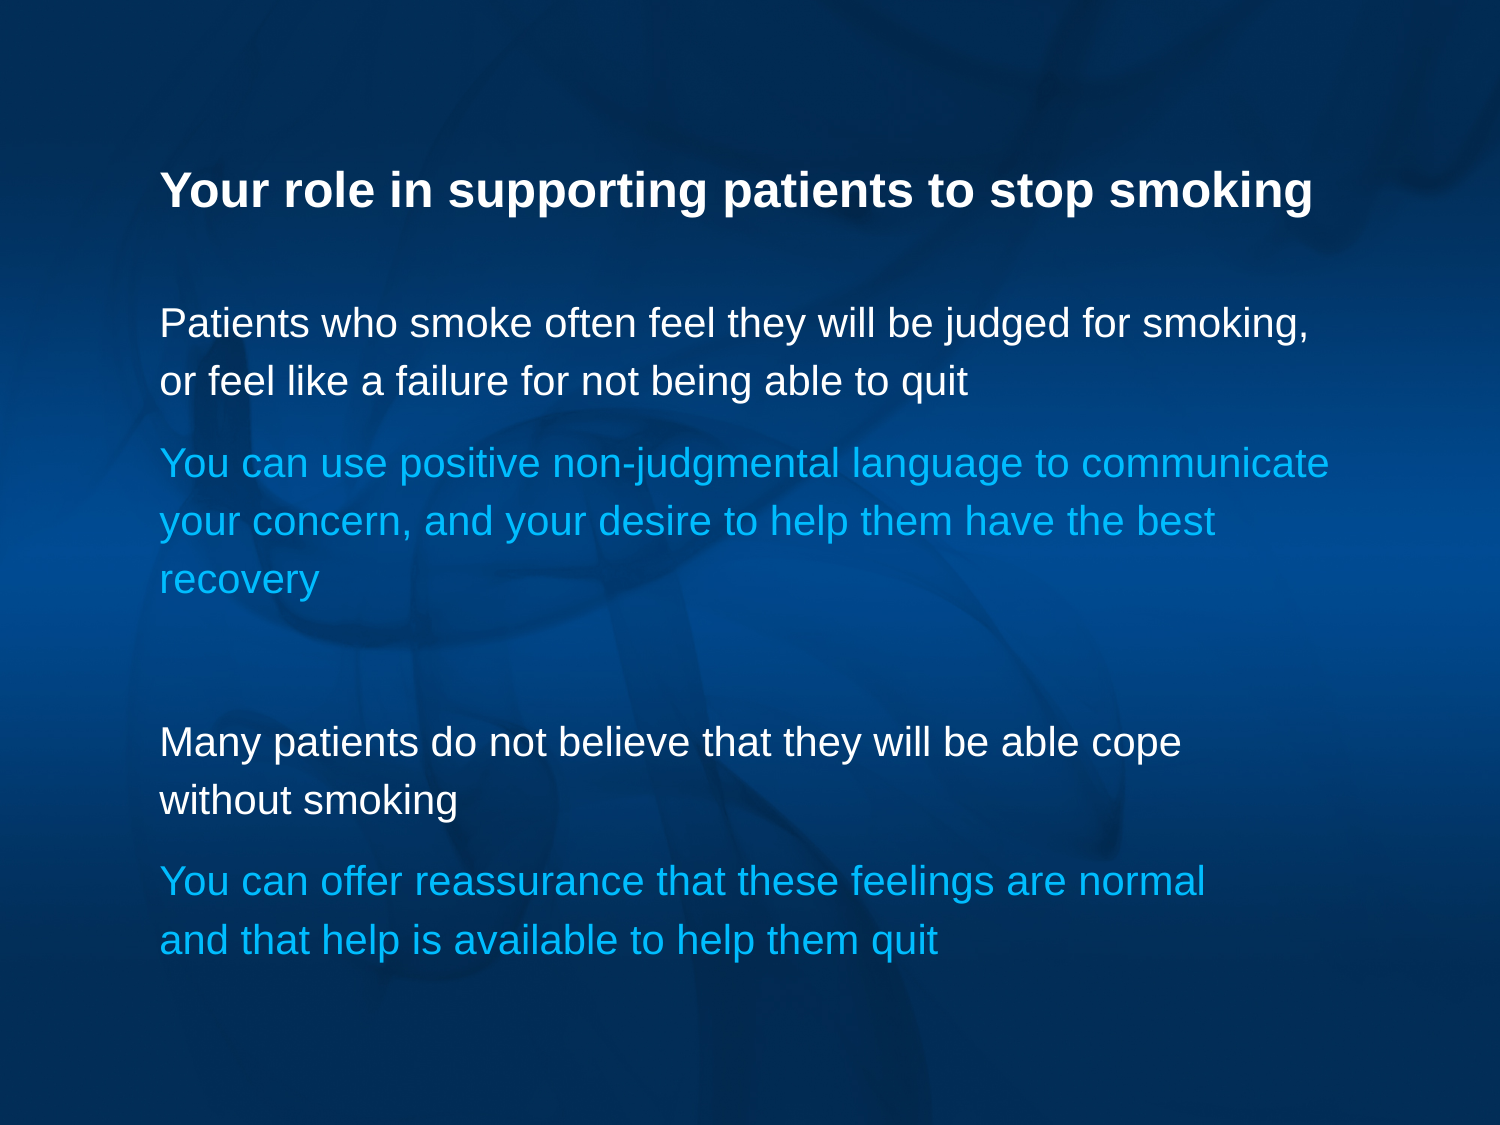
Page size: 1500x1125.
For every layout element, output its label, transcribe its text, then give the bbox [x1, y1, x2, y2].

text_box Your role in supporting patients to stop smoking [159, 99, 1386, 275]
text_box Patients who smoke often feel they will be judged for smoking, or feel like a failure for not being able to quit You can use positive non-judgmental language to communicate your concern, and your desire to help them have the best recovery Many patients do not believe that they will be able cope without smoking You can offer reassurance that these feelings are normal and that help is available to help them quit [159, 287, 1386, 939]
picture [0, 0, 1500, 1125]
